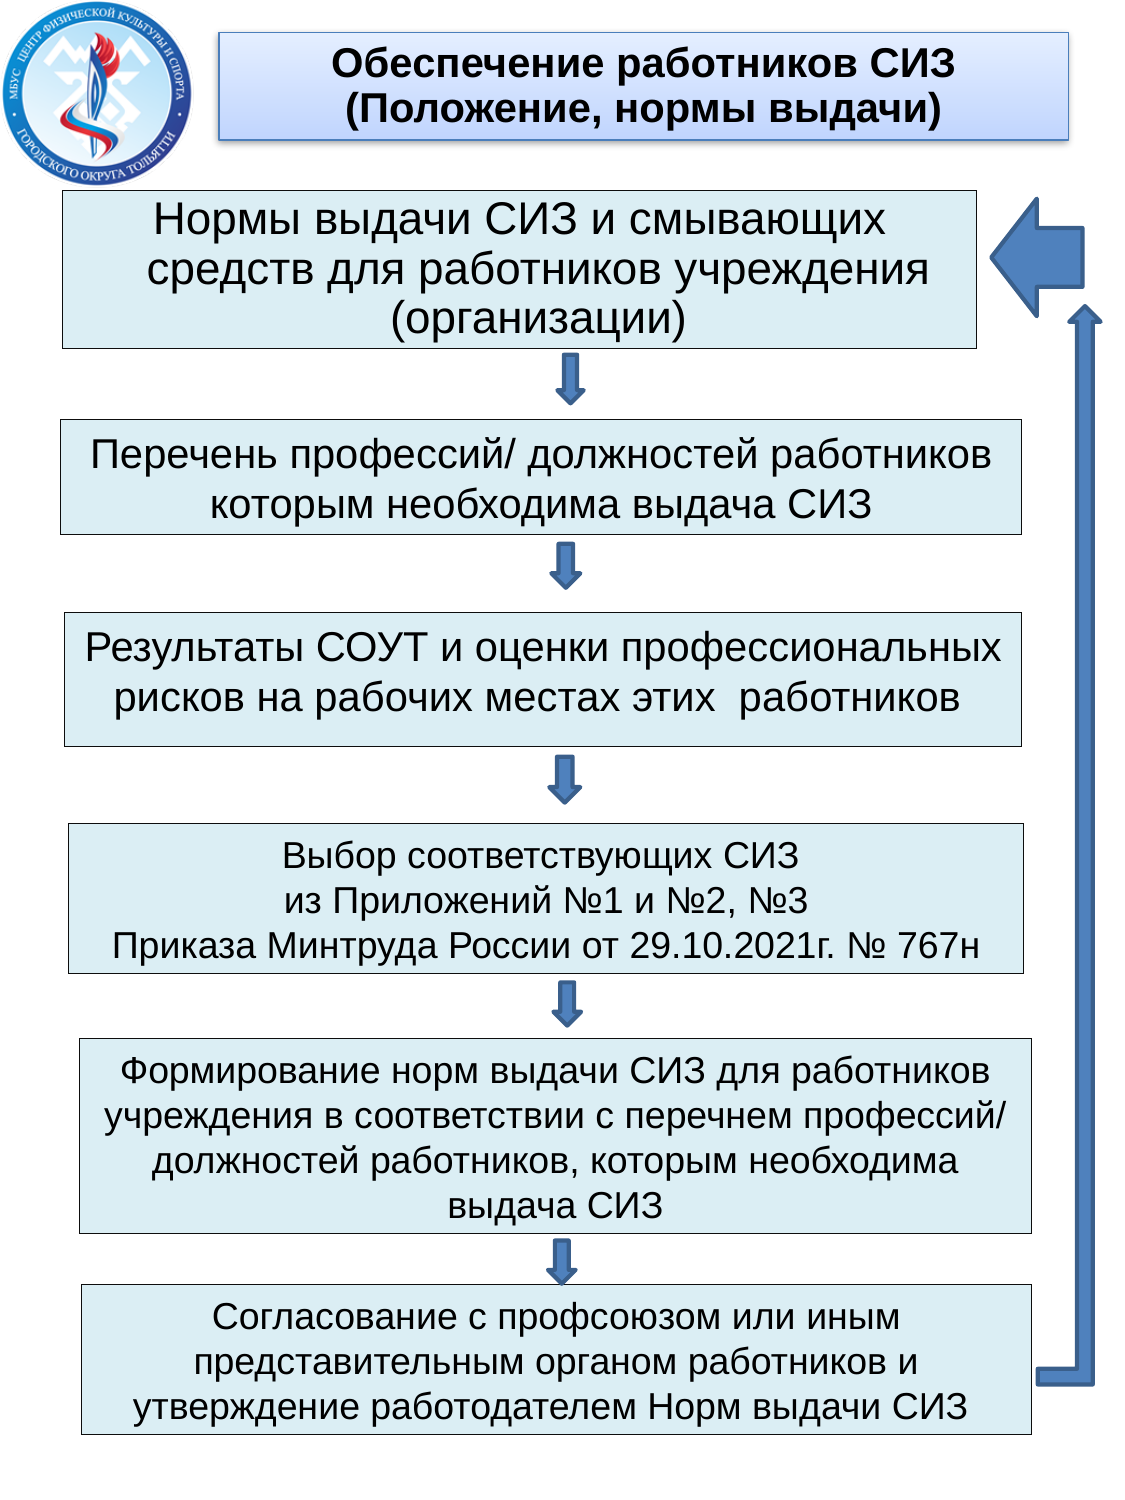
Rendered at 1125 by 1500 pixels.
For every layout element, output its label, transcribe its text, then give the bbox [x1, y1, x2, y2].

subtitle Нормы выдачи СИЗ и смывающих средств для работников учреждения (организации) [62, 190, 977, 349]
text_box [546, 1238, 578, 1286]
title Обеспечение работников СИЗ (Положение, нормы выдачи) [218, 32, 1069, 141]
text_box [551, 980, 584, 1028]
text_box [547, 754, 583, 805]
text_box [549, 541, 583, 590]
text_box Результаты СОУТ и оценки профессиональных рисков на рабочих местах этих работников [64, 612, 1022, 747]
text_box Перечень профессий/ должностей работников которым необходима выдача СИЗ [60, 419, 1022, 535]
text_box [555, 352, 586, 406]
picture [0, 0, 195, 189]
text_box Согласование с профсоюзом или иным представительным органом работников и утверждение работодателем Норм выдачи СИЗ [81, 1284, 1032, 1435]
text_box Формирование норм выдачи СИЗ для работников учреждения в соответствии с перечнем профессий/ должностей работников, которым необходима выдача СИЗ [79, 1038, 1032, 1234]
text_box Выбор соответствующих СИЗ из Приложений №1 и №2, №3 Приказа Минтруда России от 29.10.2021г. № 767н [68, 823, 1024, 974]
text_box [989, 196, 1085, 319]
text_box [1035, 303, 1103, 1387]
